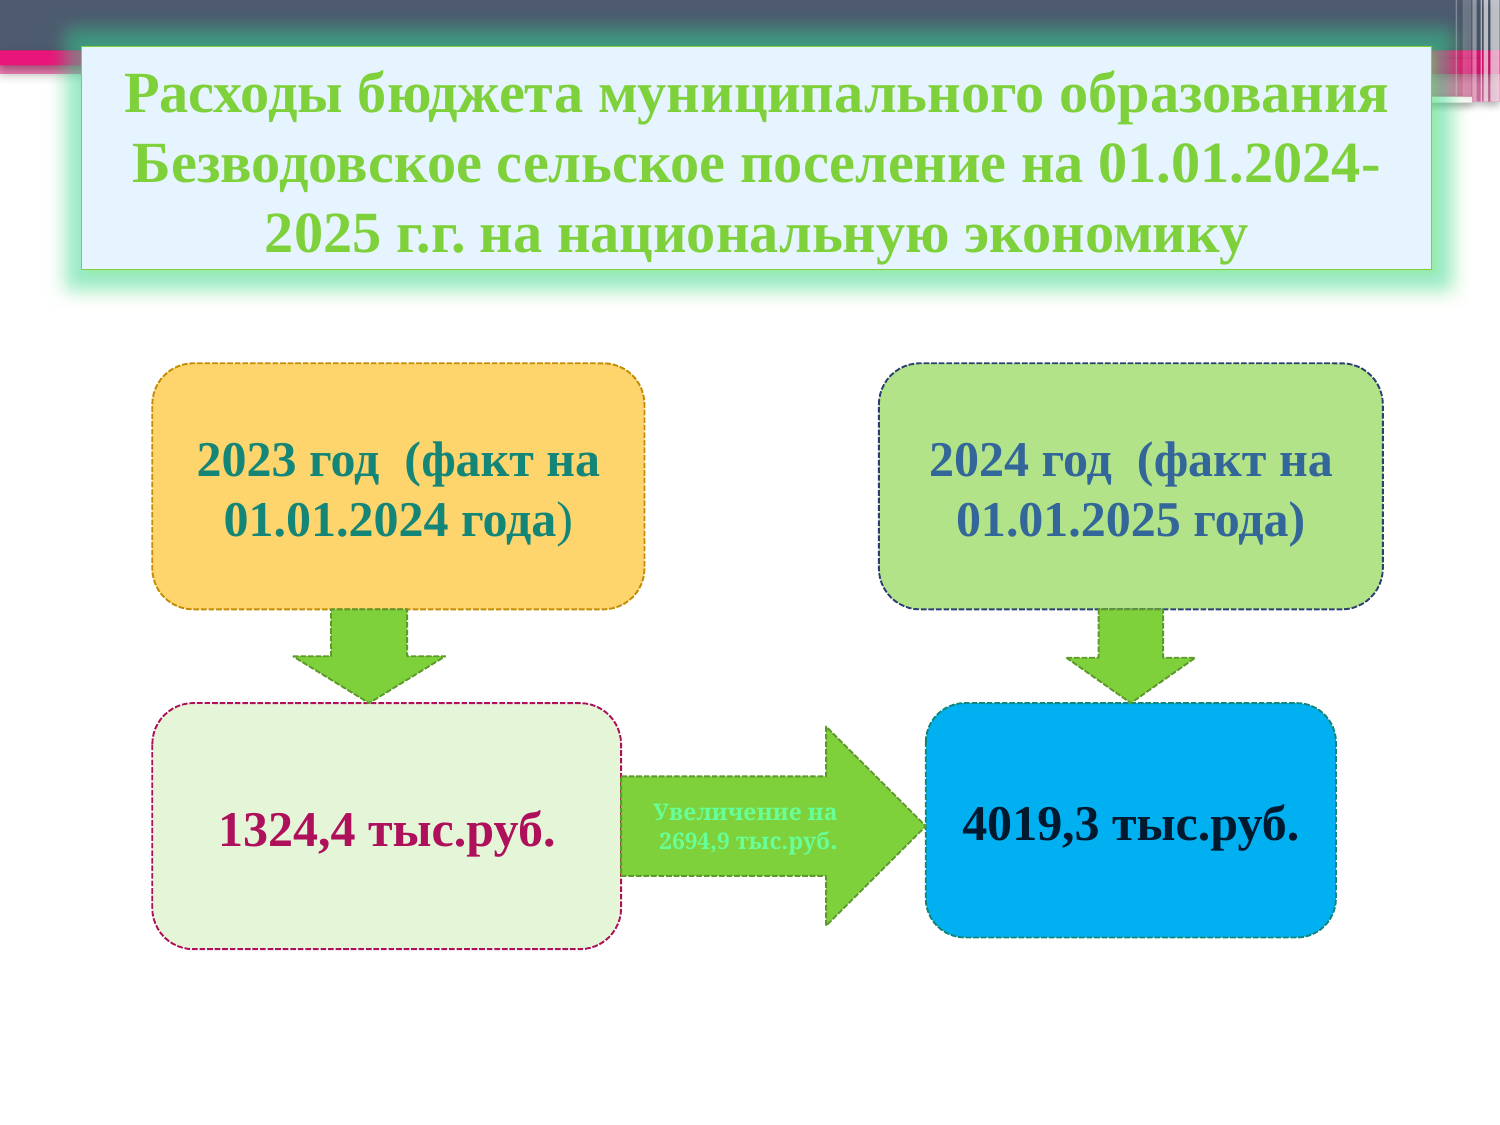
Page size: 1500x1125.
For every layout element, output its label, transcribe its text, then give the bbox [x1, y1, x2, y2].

text_box Увеличение на 2694,9 тыс.руб. [620, 725, 927, 926]
text_box [292, 608, 447, 704]
text_box 2024 год (факт на 01.01.2025 года) [877, 362, 1384, 611]
text_box Расходы бюджета муниципального образования Безводовское сельское поселение на 01.01.2024-2025 г.г. на национальную экономику [81, 46, 1432, 270]
text_box 1324,4 тыс.руб. [151, 702, 623, 951]
text_box [1065, 608, 1196, 704]
text_box 4019,3 тыс.руб. [924, 702, 1337, 939]
text_box 2023 год (факт на 01.01.2024 года) [151, 362, 646, 611]
